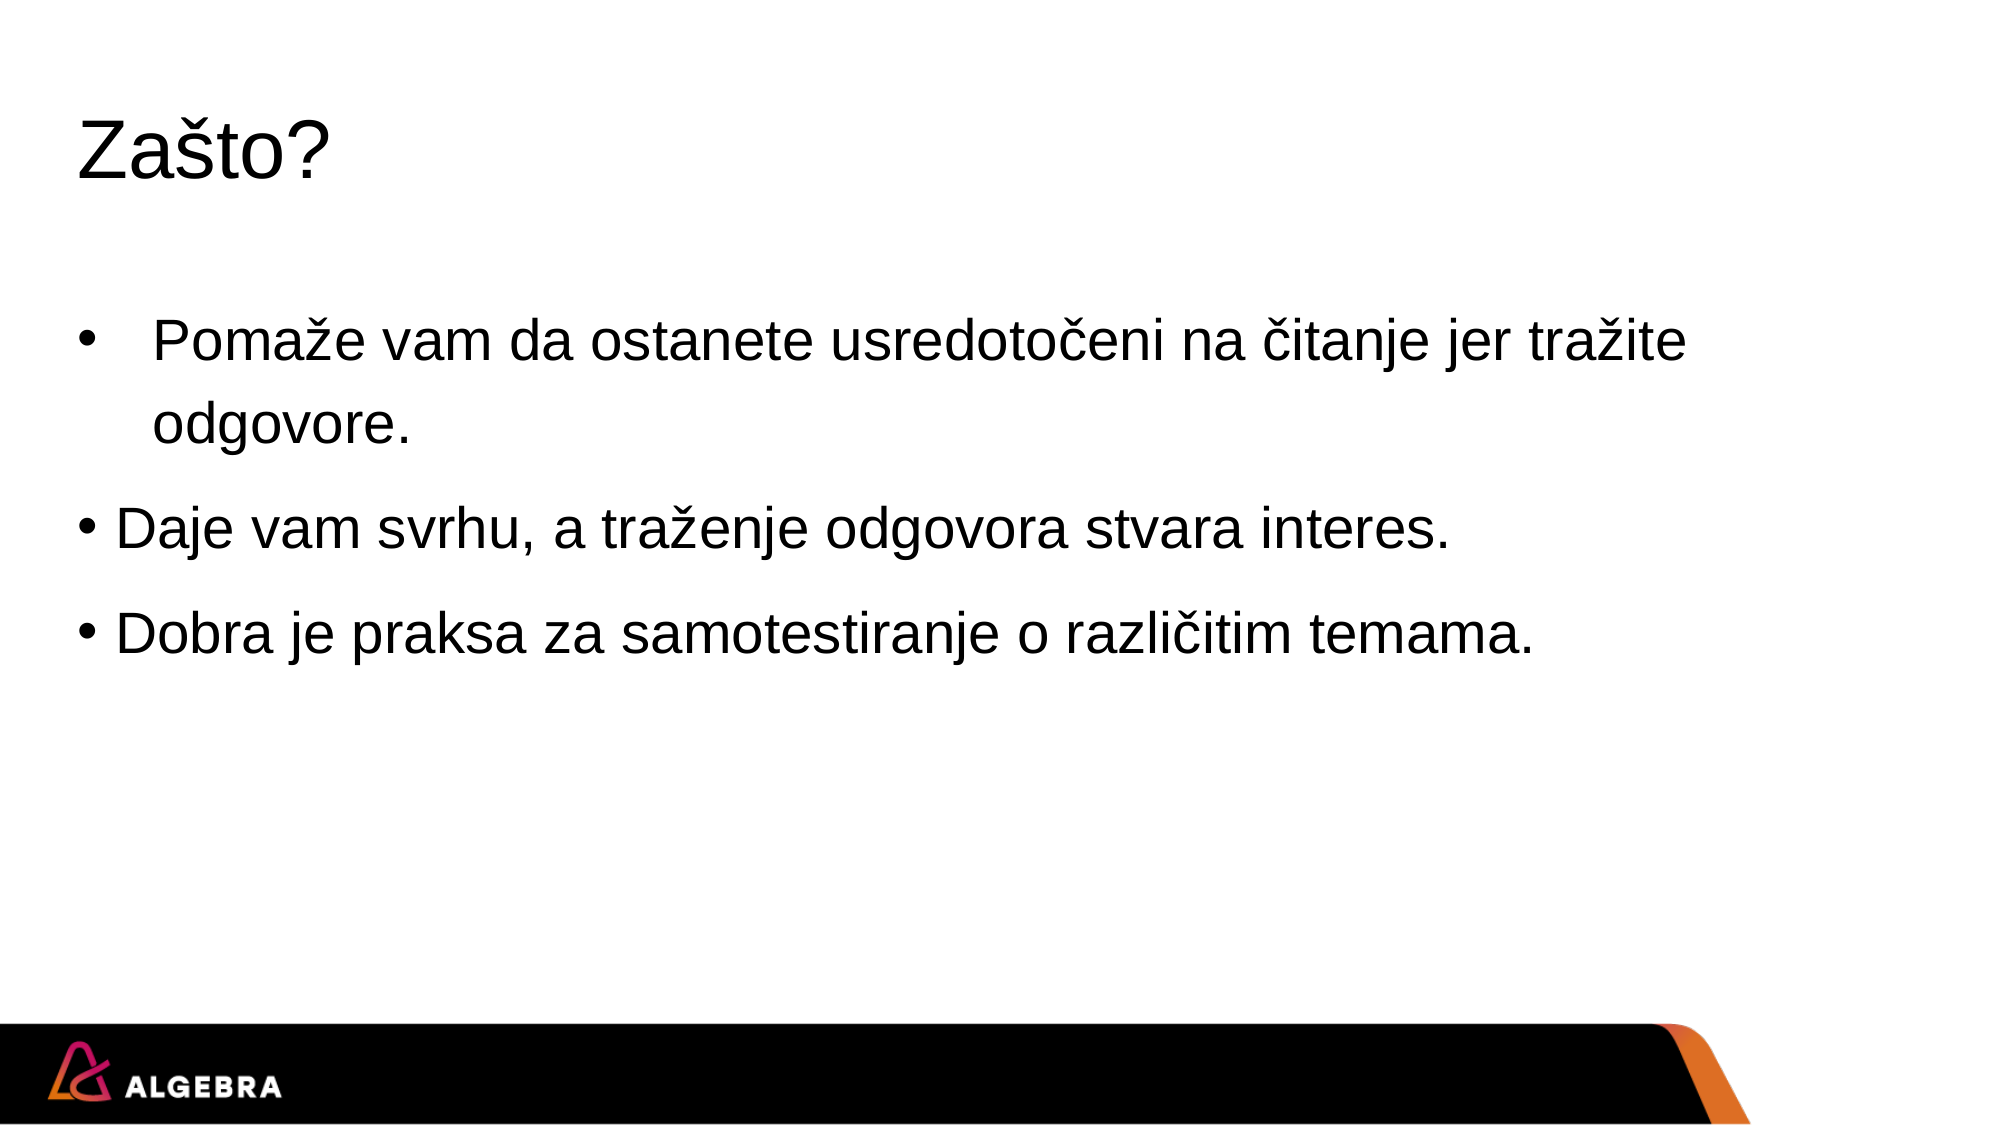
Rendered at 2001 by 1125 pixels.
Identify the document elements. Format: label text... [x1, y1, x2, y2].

picture [0, 1023, 1958, 1125]
title Zašto? [63, 59, 1910, 243]
list Pomaže vam da ostanete usredotočeni na čitanje jer tražite odgovore. Daje vam svrhu, a traženje odgovora stvara interes. Dobra je praksa za samotestiranje o različitim temama. [63, 280, 1910, 1014]
